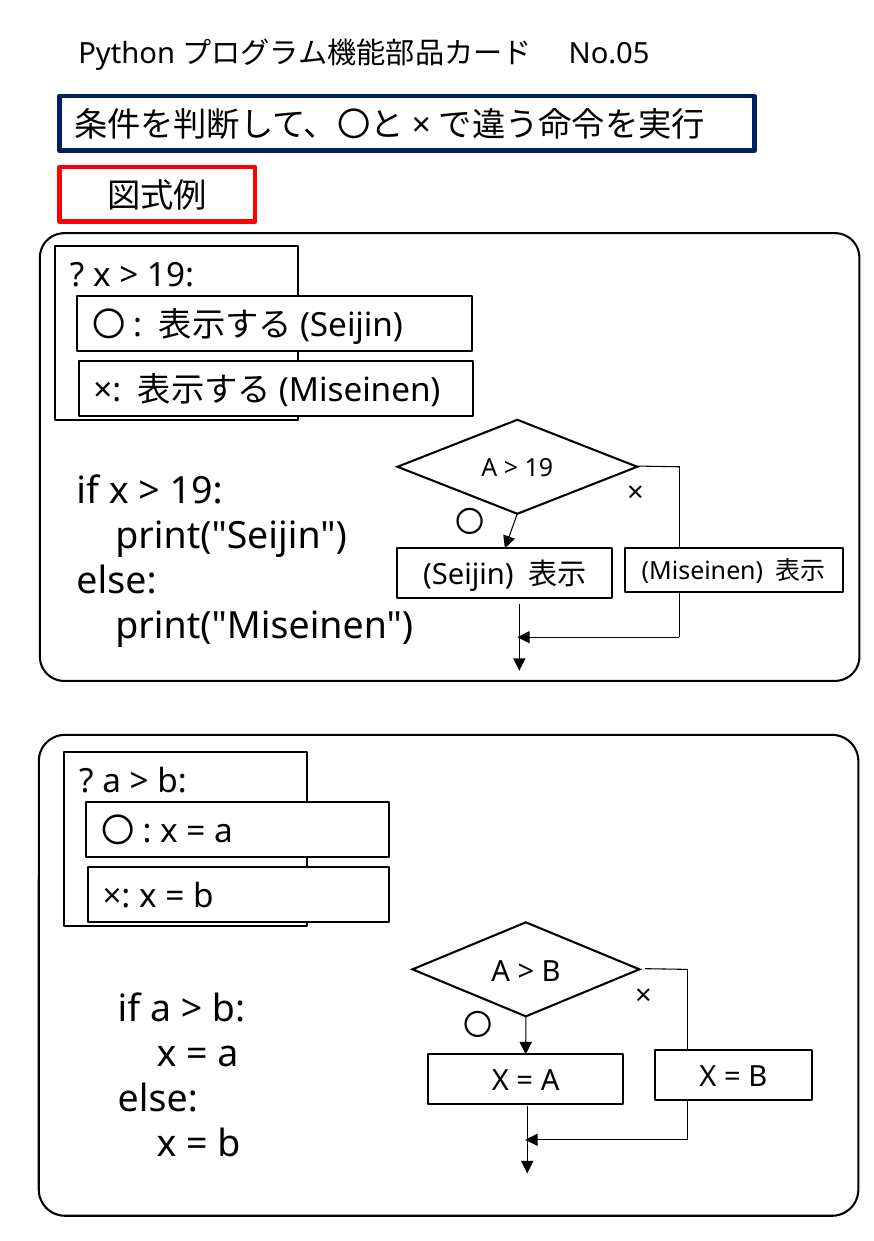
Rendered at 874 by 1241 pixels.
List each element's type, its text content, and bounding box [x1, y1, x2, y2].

text_box if x > 19: print("Seijin") else: print("Miseinen") [61, 458, 397, 654]
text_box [397, 419, 843, 671]
text_box [37, 733, 860, 1217]
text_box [412, 922, 812, 1174]
text_box if a > b: x = a else: x = b [102, 976, 412, 1172]
text_box [38, 232, 861, 682]
text_box Pythonプログラム機能部品カード No.05 [63, 26, 755, 77]
text_box 図式例 [59, 167, 256, 222]
text_box 条件を判断して、〇と×で違う命令を実行 [59, 96, 755, 151]
